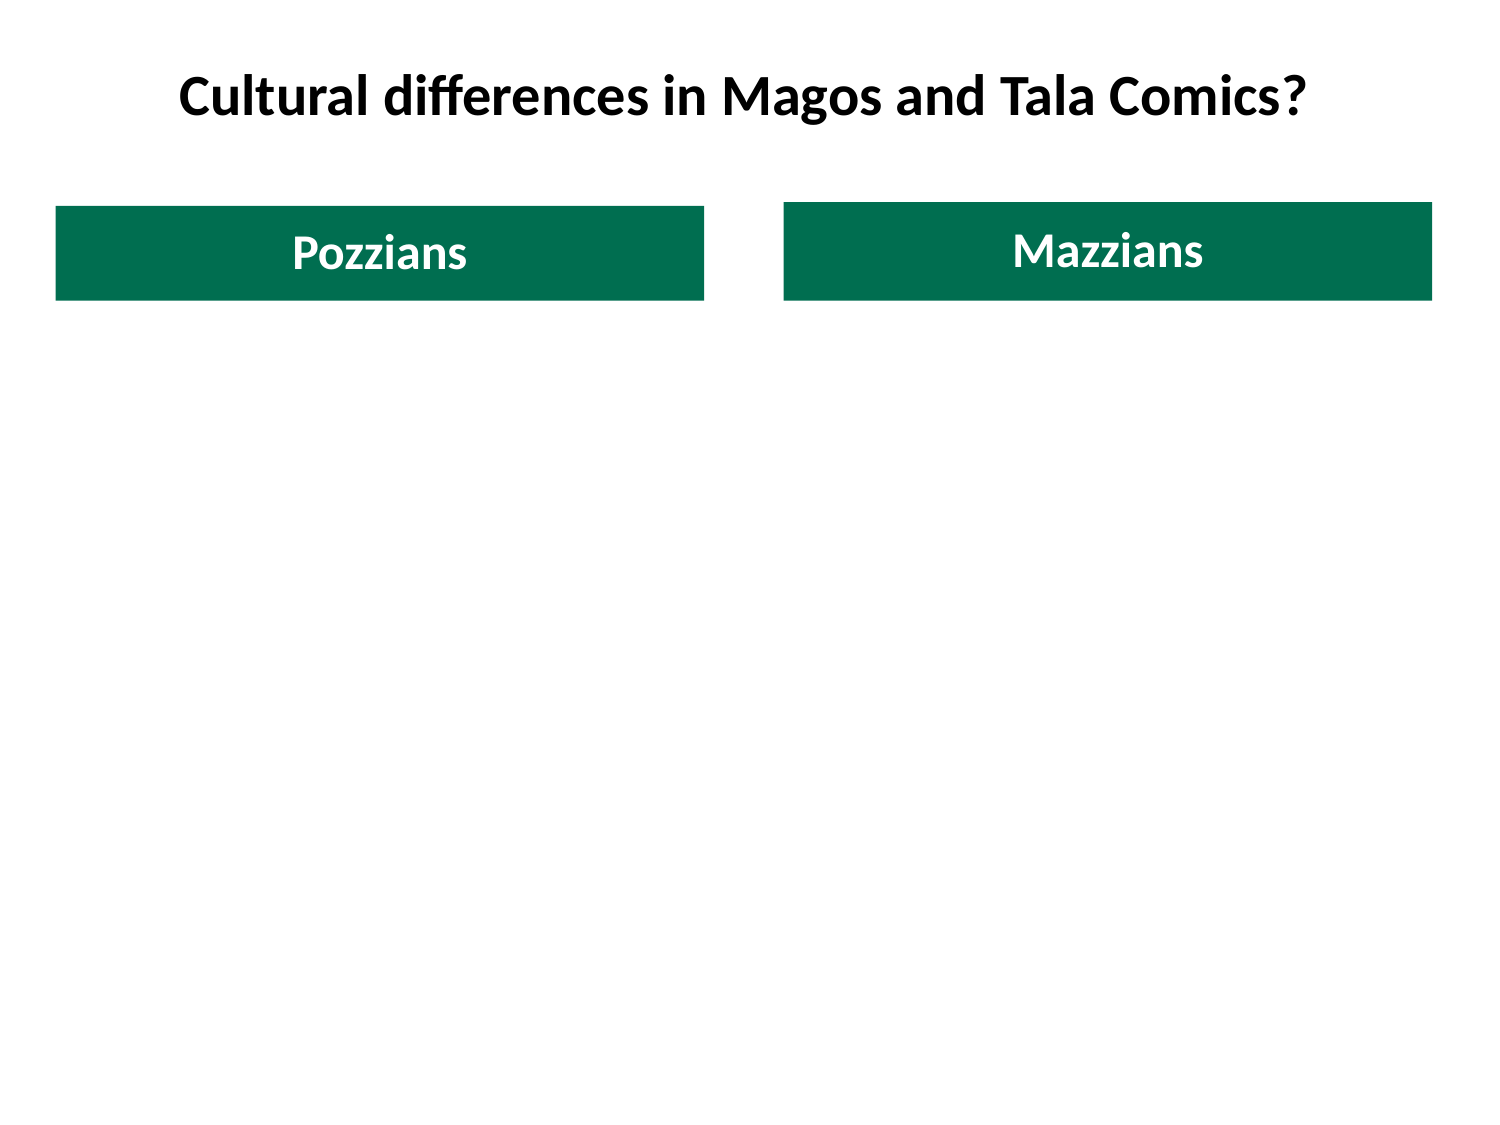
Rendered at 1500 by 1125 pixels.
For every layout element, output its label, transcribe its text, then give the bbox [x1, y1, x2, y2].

text_box Pozzians [55, 205, 705, 301]
text_box Mazzians [783, 202, 1433, 301]
title Cultural differences in Magos and Tala Comics? [55, 0, 1433, 187]
